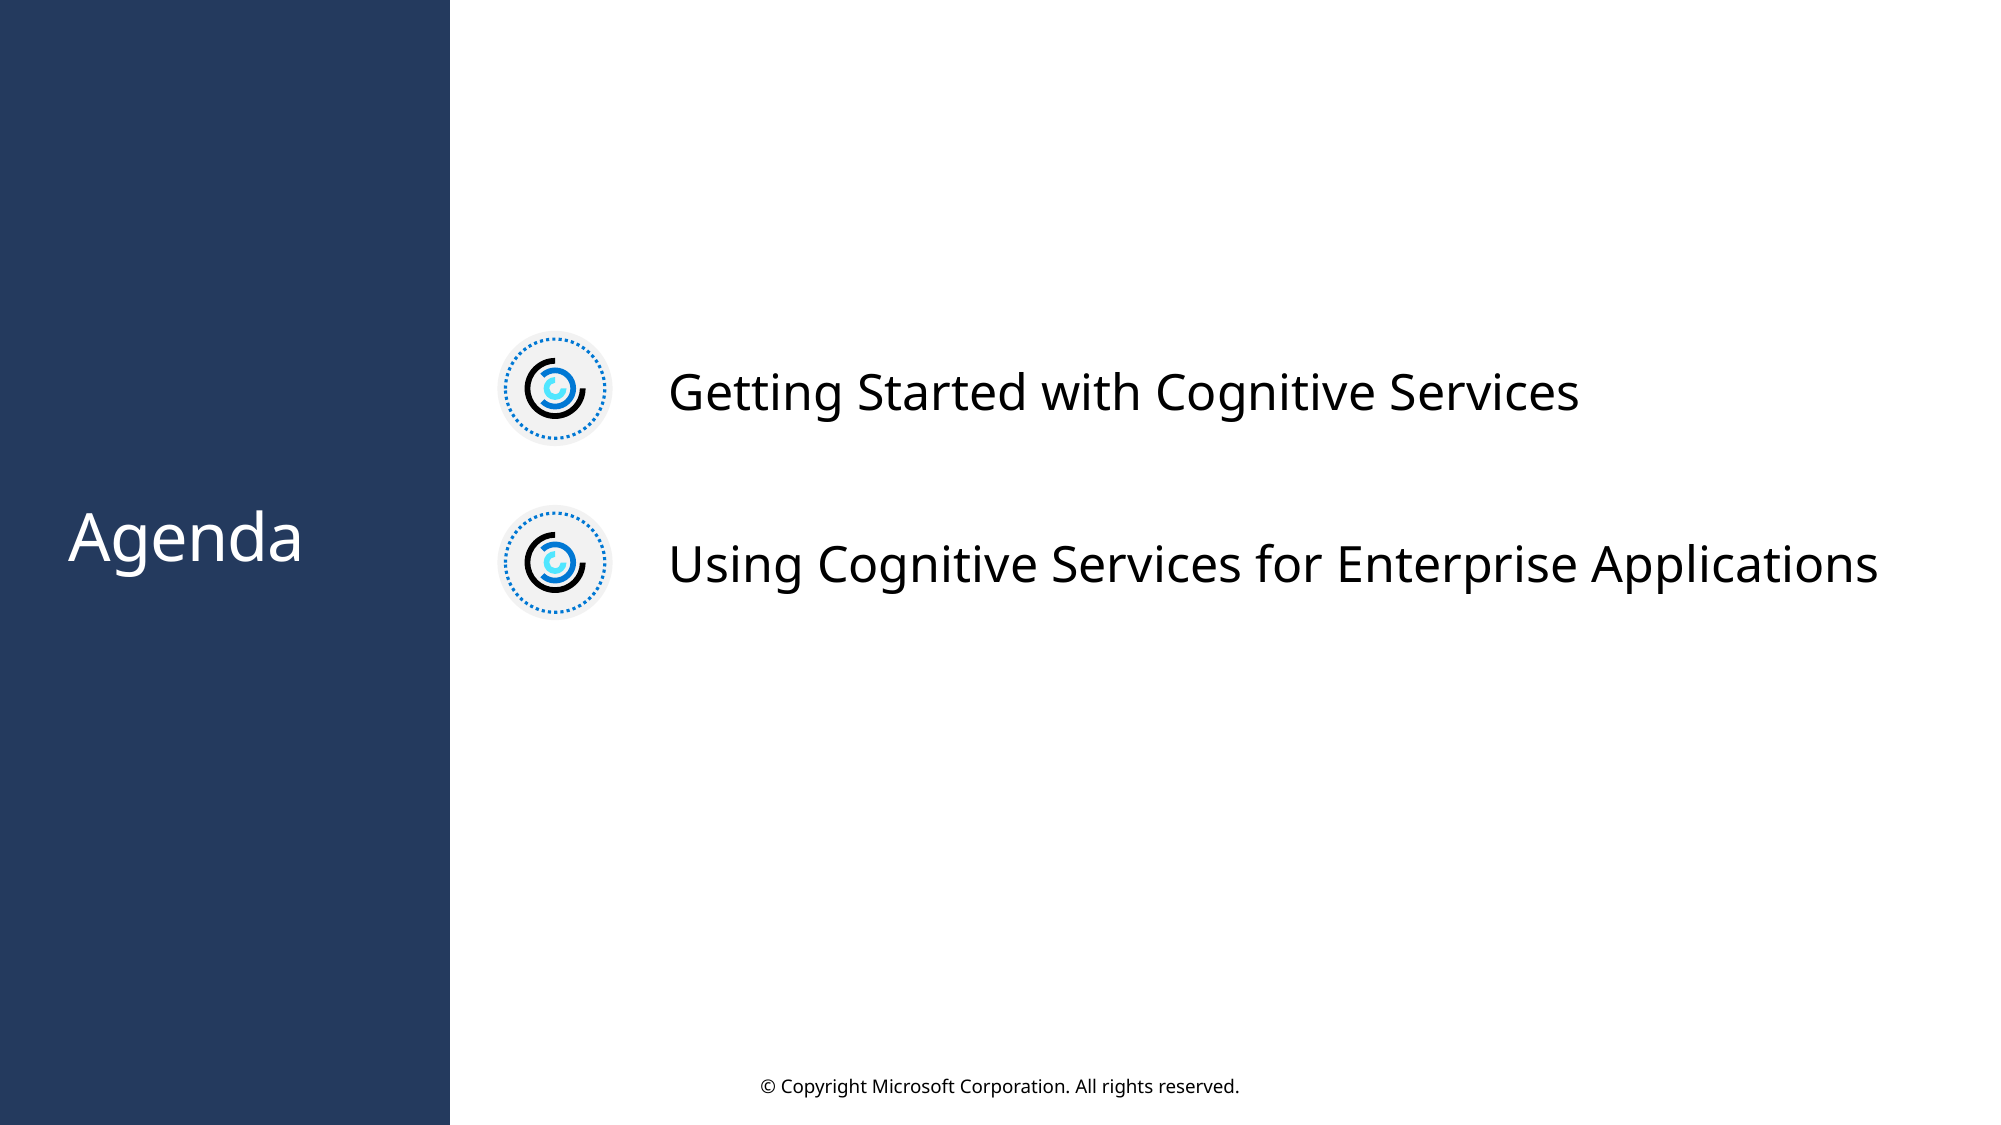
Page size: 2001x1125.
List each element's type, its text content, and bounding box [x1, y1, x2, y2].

list Getting Started with Cognitive Services [669, 318, 1932, 462]
list Using Cognitive Services for Enterprise Applications [669, 462, 1932, 663]
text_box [497, 330, 613, 447]
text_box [497, 504, 613, 621]
title Agenda [68, 469, 391, 619]
